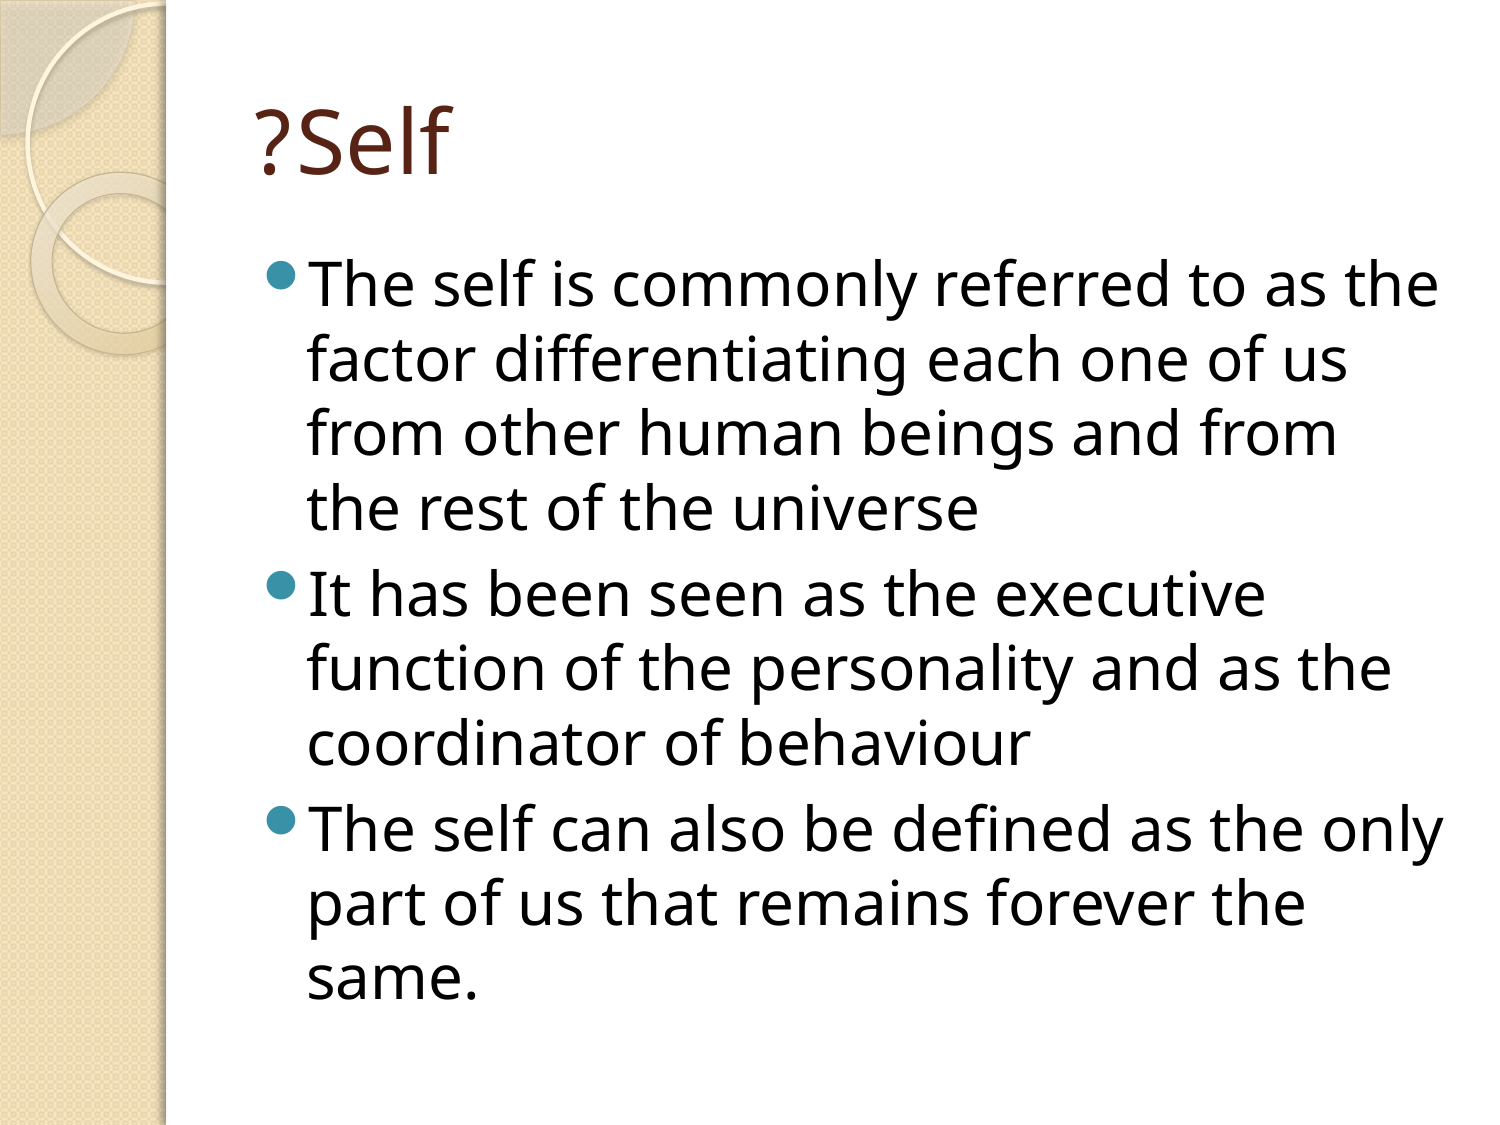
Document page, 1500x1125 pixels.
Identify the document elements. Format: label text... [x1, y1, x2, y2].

list The self is commonly referred to as the factor differentiating each one of us from other human beings and from the rest of the universe It has been seen as the executive function of the personality and as the coordinator of behaviour The self can also be defined as the only part of us that remains forever the same. [235, 237, 1466, 1025]
title Self? [235, 45, 1466, 233]
